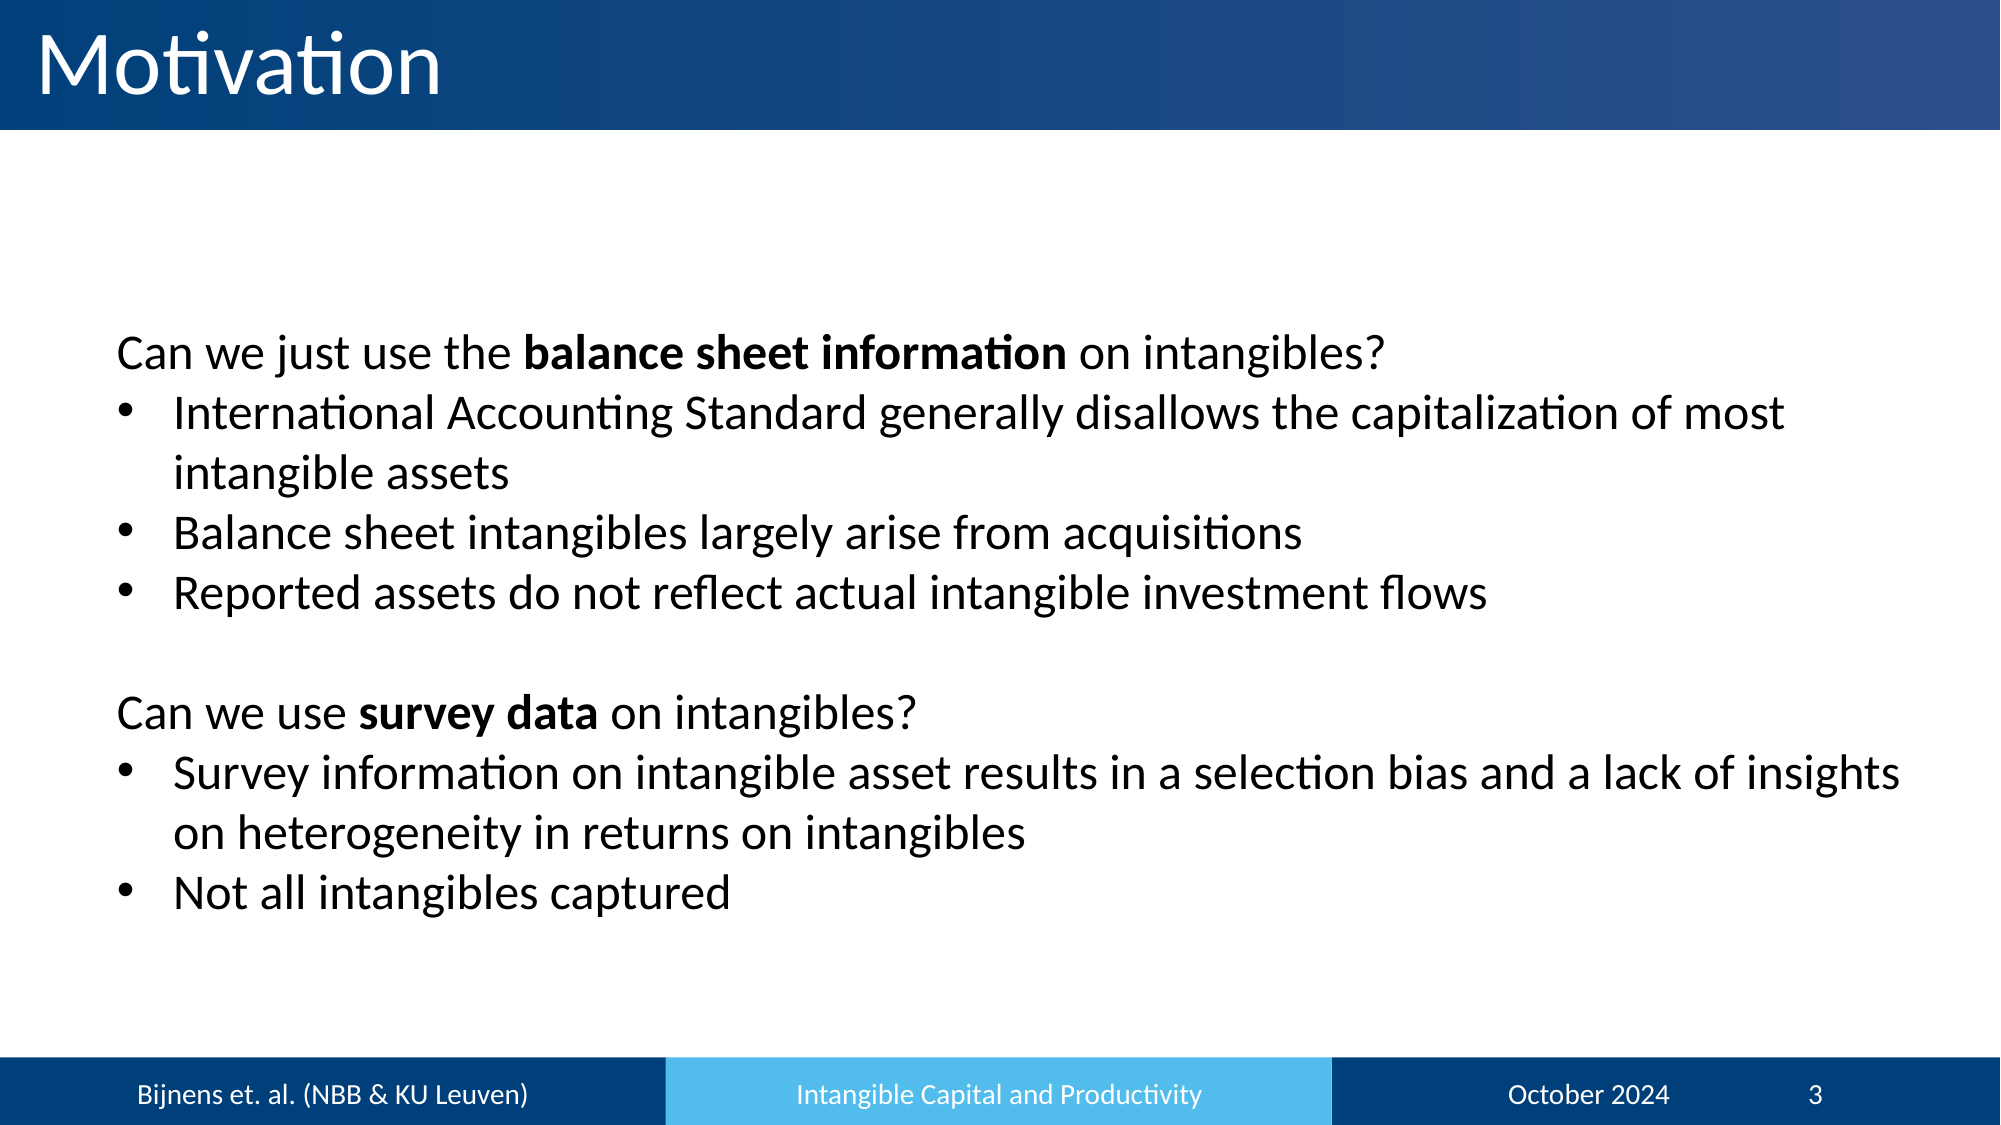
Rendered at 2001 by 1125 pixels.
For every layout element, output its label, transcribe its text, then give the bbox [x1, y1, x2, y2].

text_box October 2024 3 [1332, 1067, 1999, 1118]
text_box Bijnens et. al. (NBB & KU Leuven) [0, 1067, 666, 1118]
text_box Intangible Capital and Productivity [666, 1067, 1332, 1118]
title Motivation [0, 0, 2000, 130]
text_box Can we just use the balance sheet information on intangibles? International Accounting Standard generally disallows the capitalization of most intangible assets Balance sheet intangibles largely arise from acquisitions Reported assets do not reflect actual intangible investment flows Can we use survey data on intangibles? Survey information on intangible asset results in a selection bias and a lack of insights on heterogeneity in returns on intangibles Not all intangibles captured [102, 311, 1930, 987]
